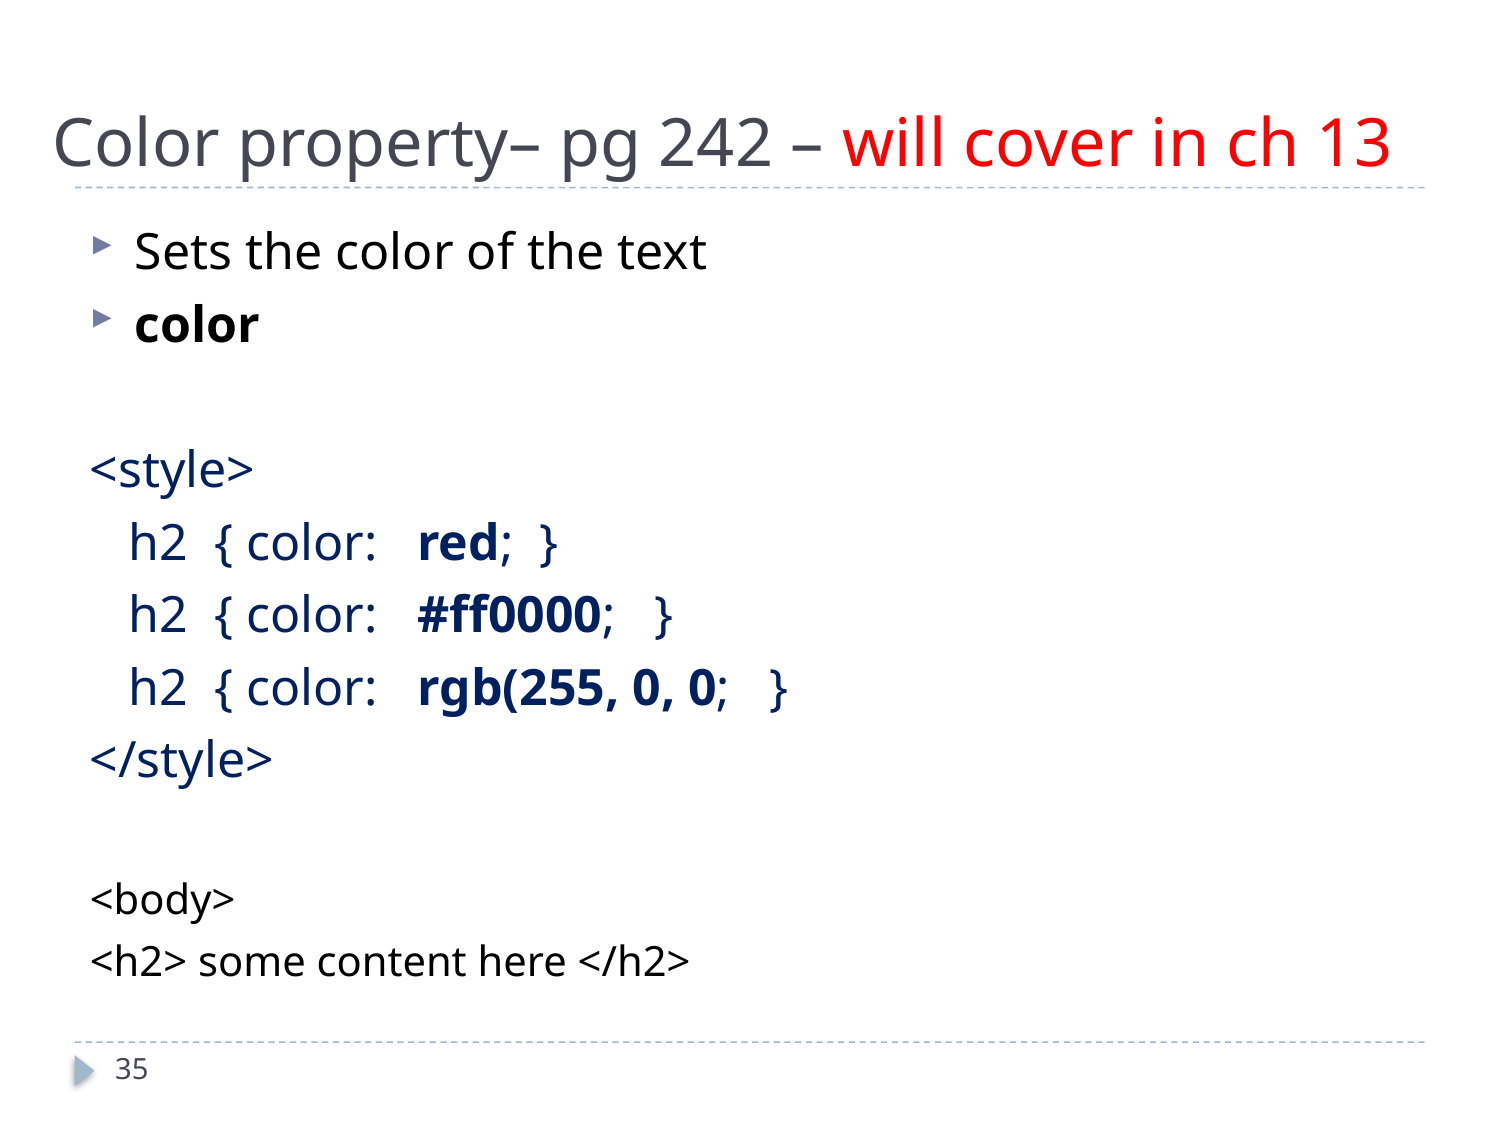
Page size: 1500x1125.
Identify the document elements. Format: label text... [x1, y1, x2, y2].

title Color property– pg 242 – will cover in ch 13 [37, 24, 1438, 188]
list Sets the color of the text color <style> h2 { color: red; } h2 { color: #ff0000; } h2 { color: rgb(255, 0, 0; } </style> <body> <h2> some content here </h2> [75, 212, 1425, 1113]
